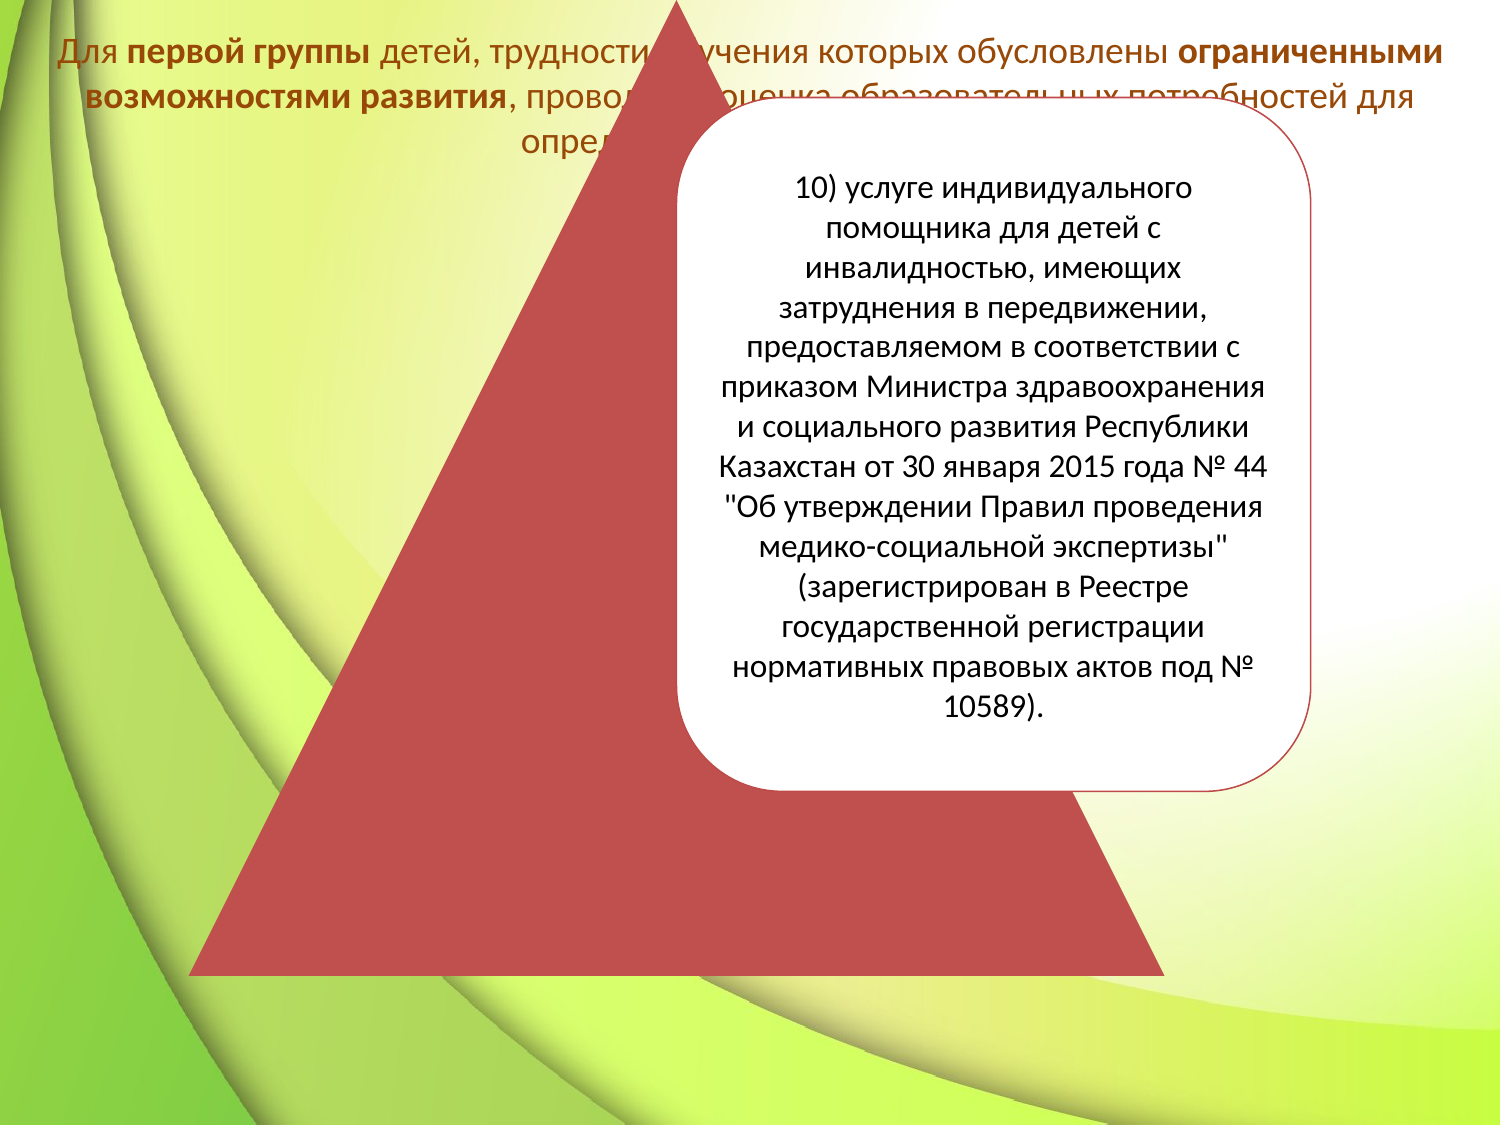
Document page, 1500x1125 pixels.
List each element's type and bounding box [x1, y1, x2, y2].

text_box [0, 148, 1500, 1125]
picture [0, 0, 1500, 148]
